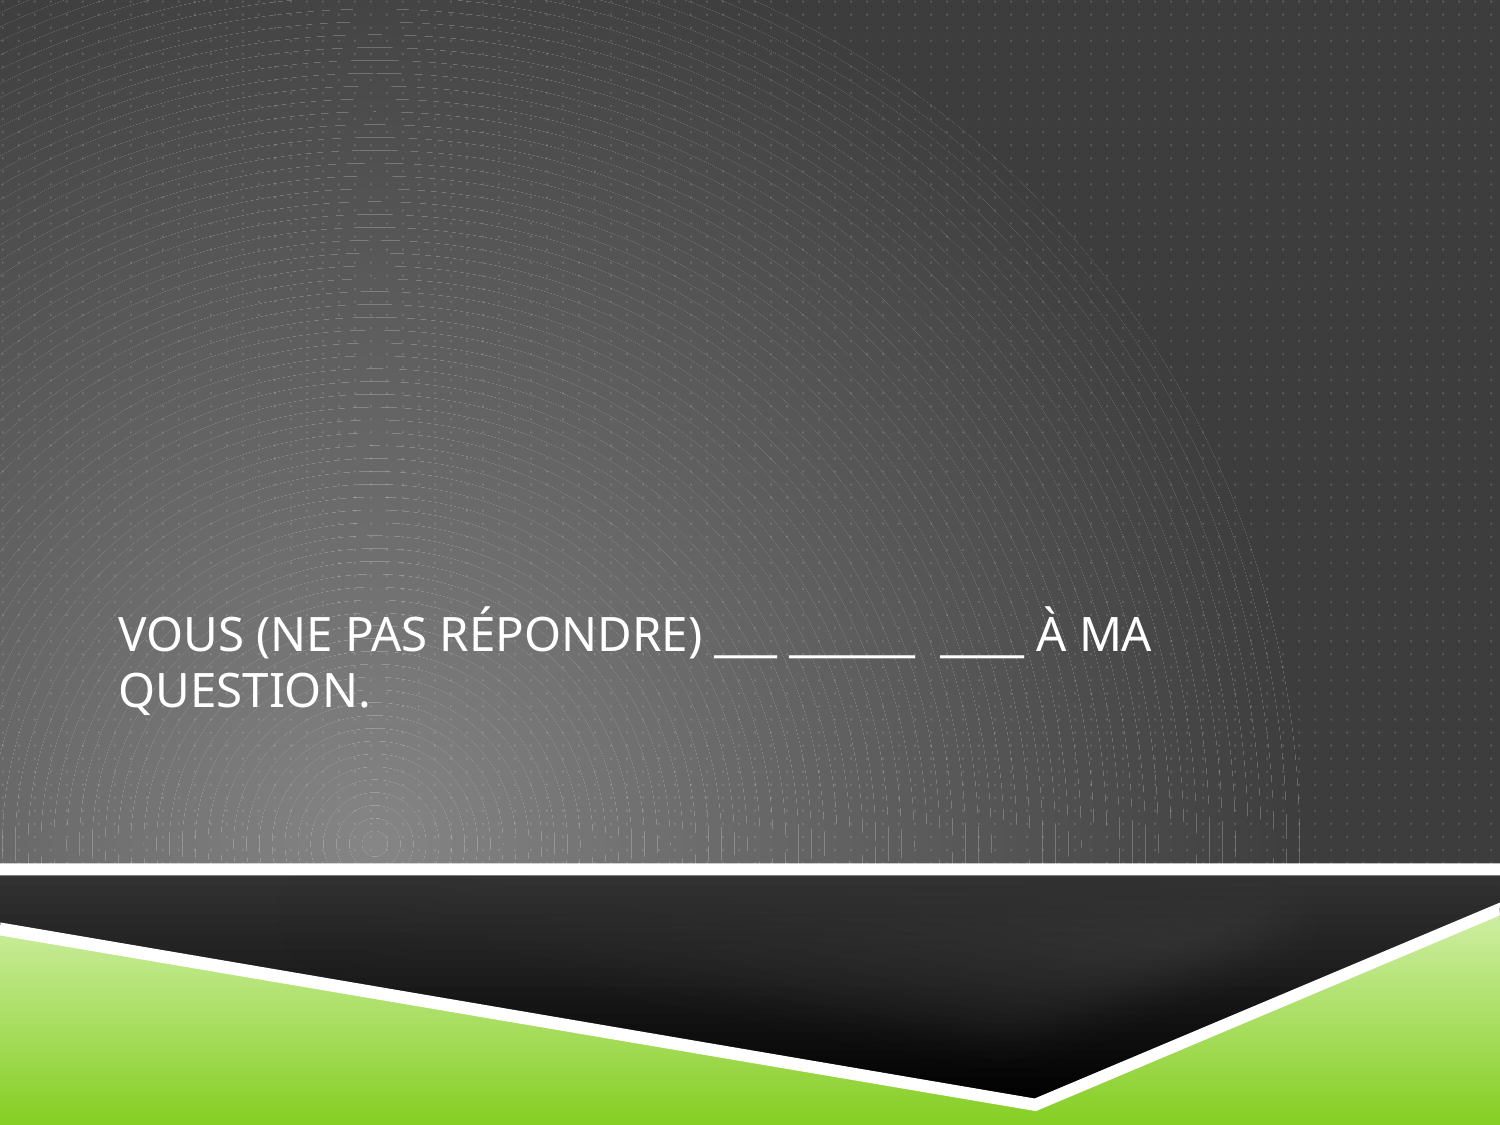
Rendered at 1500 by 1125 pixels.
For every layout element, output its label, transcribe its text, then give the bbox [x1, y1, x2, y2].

title Vous (ne pas répondre) ___ ______ ____ à ma question. [118, 596, 1394, 820]
